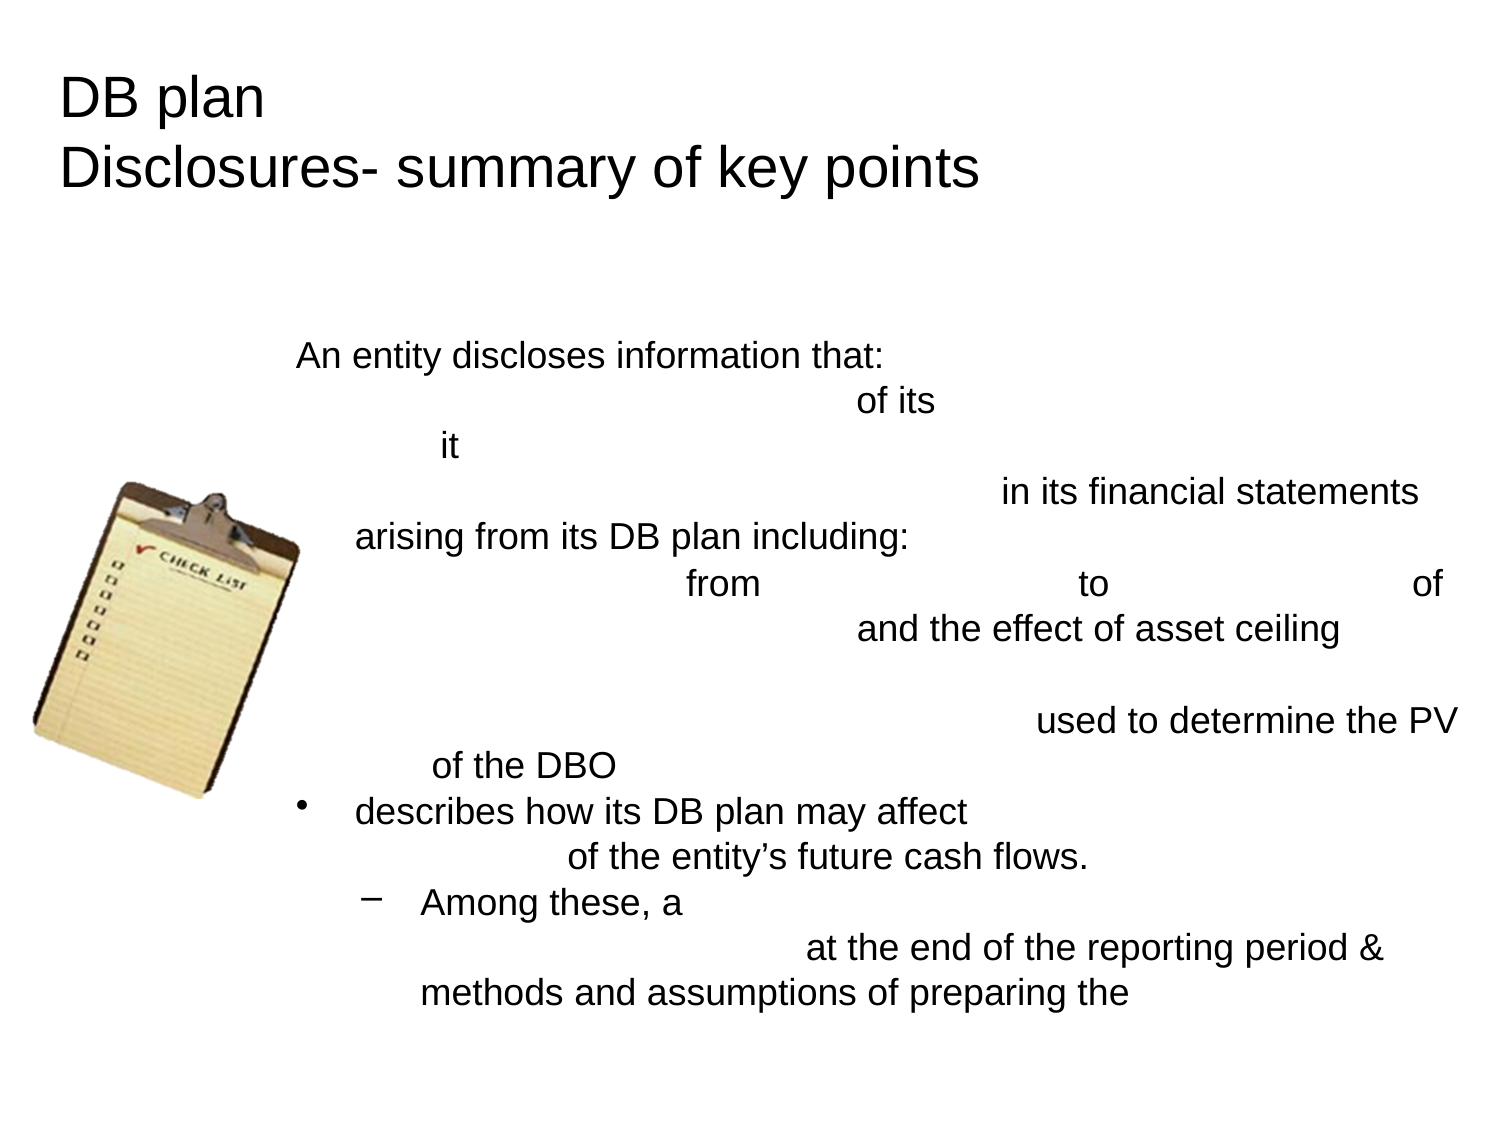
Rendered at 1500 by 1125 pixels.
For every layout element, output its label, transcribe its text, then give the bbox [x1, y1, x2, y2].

picture [29, 479, 302, 799]
title DB plan Disclosures- summary of key points [58, 58, 1442, 296]
list An entity discloses information that: explains the characteristics of its DB plan and risks associated with it identifies and explains the amounts in its financial statements arising from its DB plan including: reconciliation from opening balance to closing balance of plan assets, PV of DBO and the effect of asset ceiling disaggregation of FV of plan assets significant actuarial assumptions used to determine the PV of the DBO describes how its DB plan may affect the amount, timing and uncertainty of the entity’s future cash flows. Among these, a sensitivity analysis for each significant actuarial assumption at the end of the reporting period & methods and assumptions of preparing the sensitivity analysis. [295, 330, 1483, 1048]
